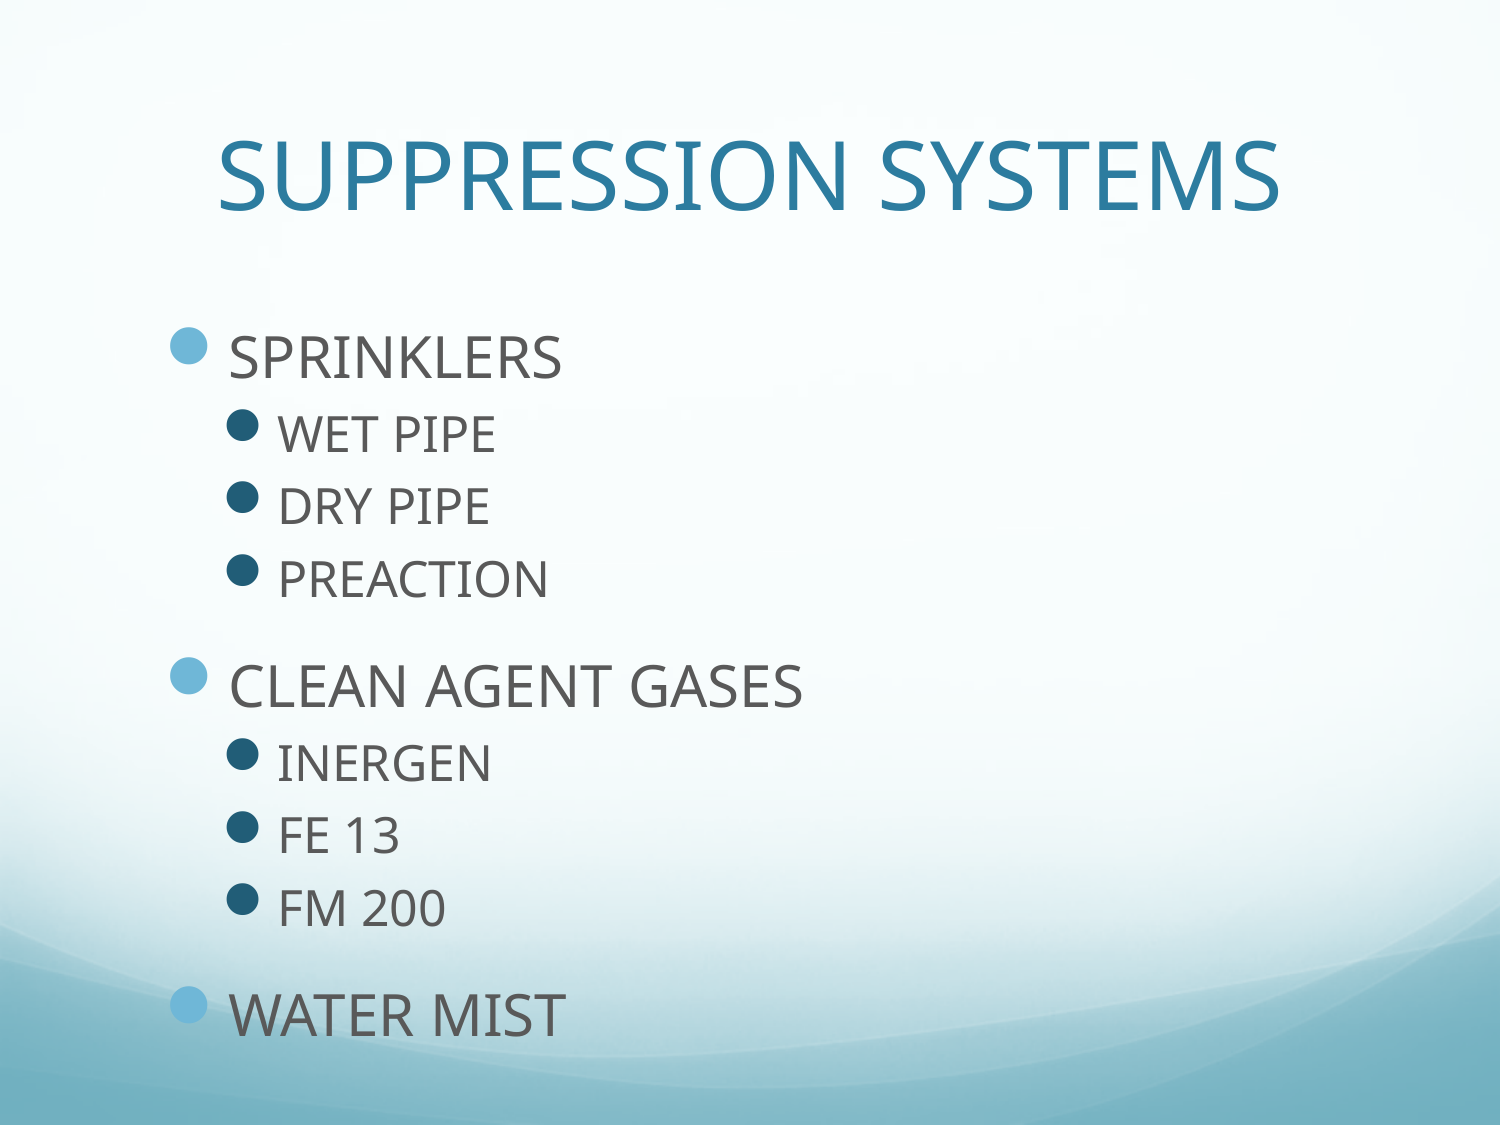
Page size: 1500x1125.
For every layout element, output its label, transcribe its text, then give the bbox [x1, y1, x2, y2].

title SUPPRESSION SYSTEMS [90, 17, 1410, 237]
list SPRINKLERS WET PIPE DRY PIPE PREACTION CLEAN AGENT GASES INERGEN FE 13 FM 200 WATER MIST [150, 312, 1422, 1088]
